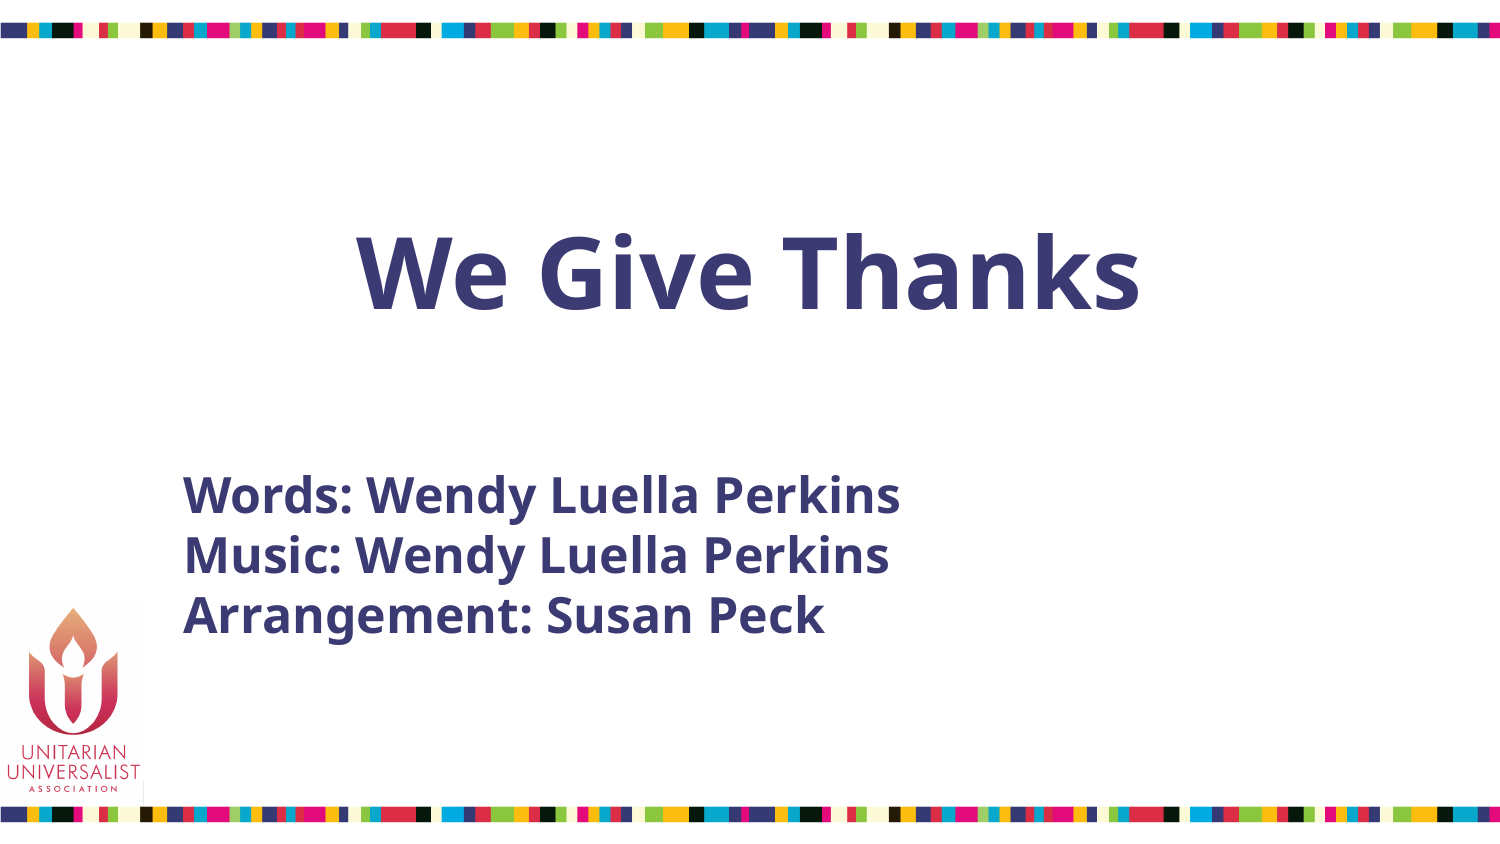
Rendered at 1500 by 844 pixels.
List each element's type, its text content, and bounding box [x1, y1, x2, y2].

picture [0, 600, 1500, 824]
picture [0, 22, 1500, 40]
text_box Words: Wendy Luella Perkins Music: Wendy Luella Perkins Arrangement: Susan Peck [168, 448, 1495, 659]
text_box We Give Thanks [74, 75, 1425, 345]
